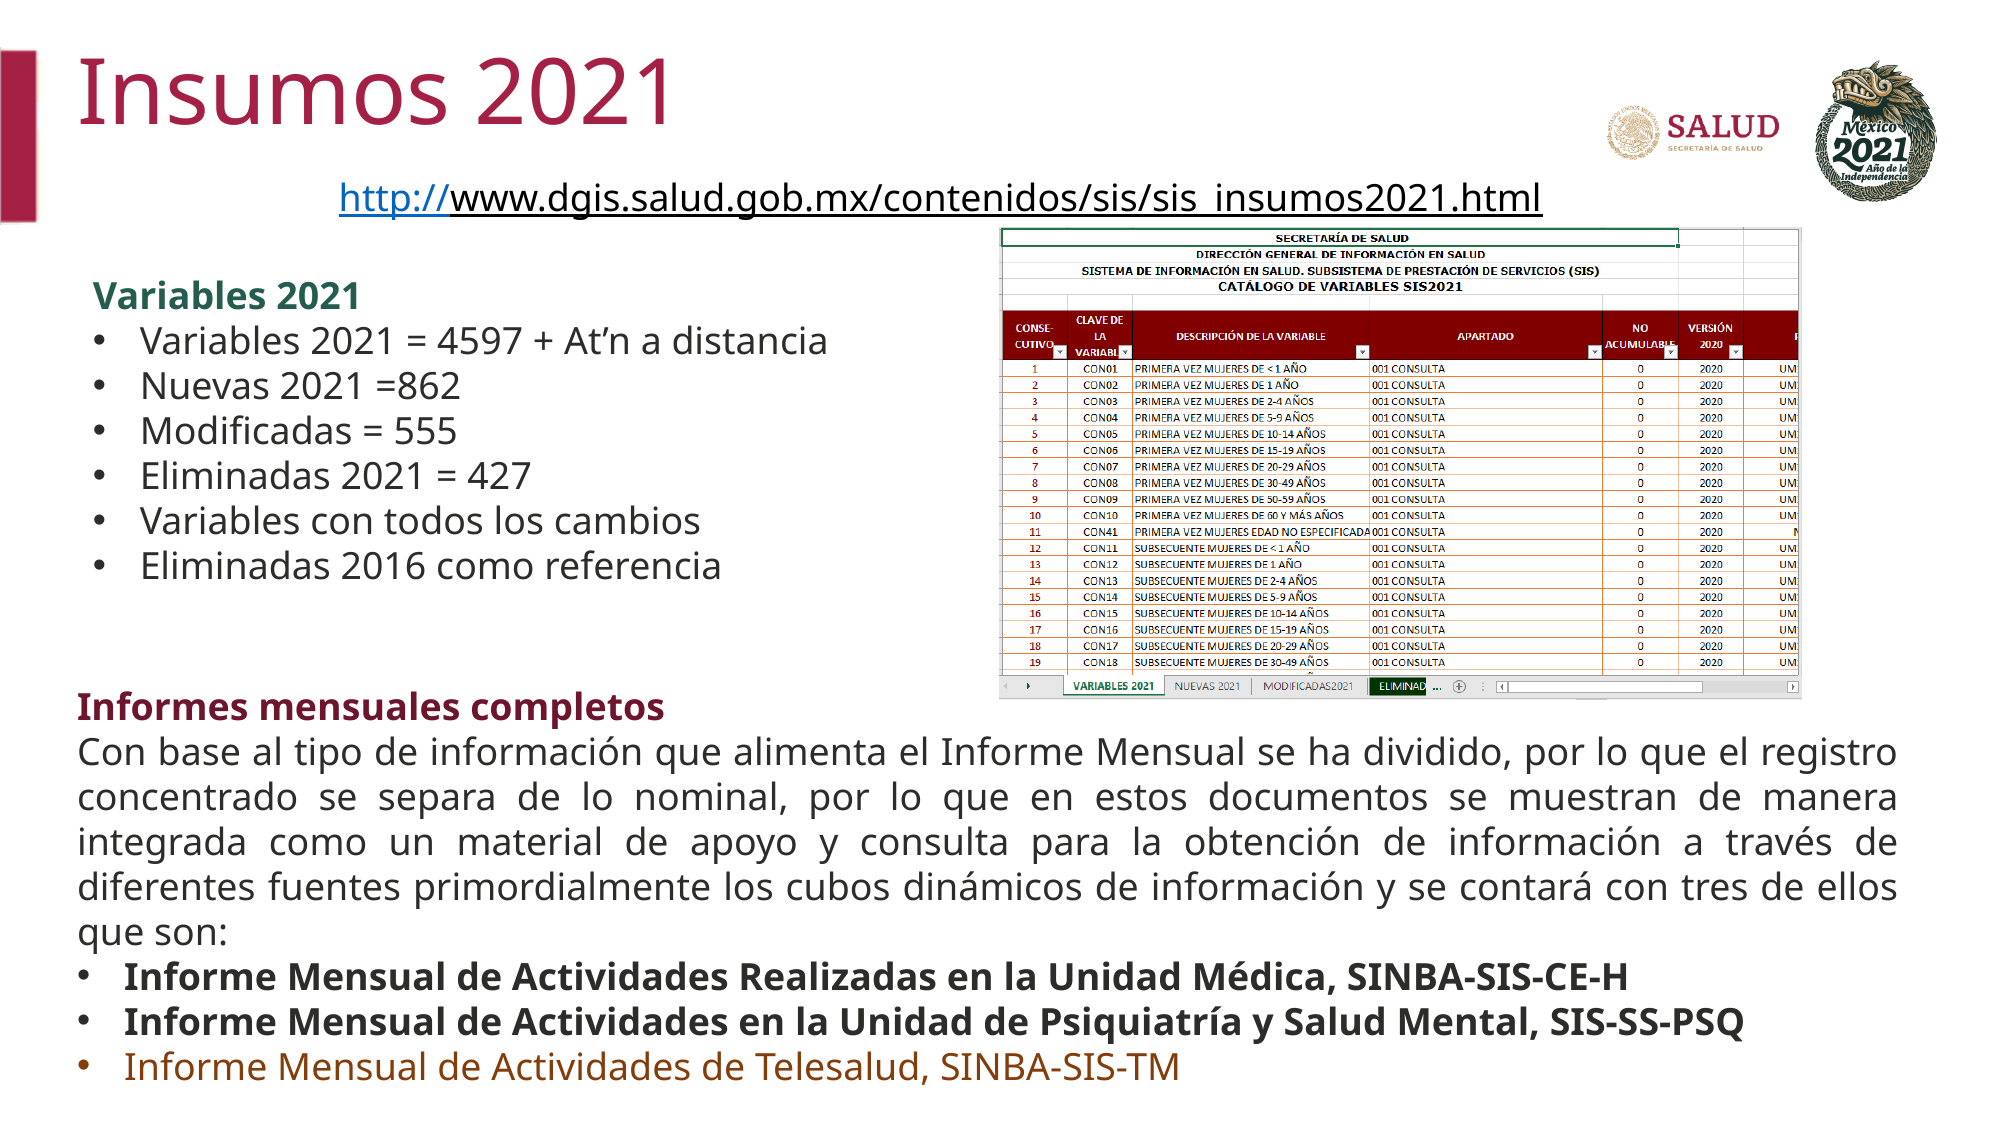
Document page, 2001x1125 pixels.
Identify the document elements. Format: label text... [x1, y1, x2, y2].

picture [0, 47, 41, 225]
text_box Insumos 2021 [62, 0, 1937, 204]
text_box http://www.dgis.salud.gob.mx/contenidos/sis/sis_insumos2021.html [324, 166, 1666, 233]
picture [999, 227, 1802, 700]
text_box Variables 2021 Variables 2021 = 4597 + At’n a distancia Nuevas 2021 =862 Modificadas = 555 Eliminadas 2021 = 427 Variables con todos los cambios Eliminadas 2016 como referencia [78, 264, 944, 595]
text_box Informes mensuales completos Con base al tipo de información que alimenta el Informe Mensual se ha dividido, por lo que el registro concentrado se separa de lo nominal, por lo que en estos documentos se muestran de manera integrada como un material de apoyo y consulta para la obtención de información a través de diferentes fuentes primordialmente los cubos dinámicos de información y se contará con tres de ellos que son: Informe Mensual de Actividades Realizadas en la Unidad Médica, SINBA-SIS-CE-H Informe Mensual de Actividades en la Unidad de Psiquiatría y Salud Mental, SIS-SS-PSQ Informe Mensual de Actividades de Telesalud, SINBA-SIS-TM [62, 675, 1916, 1095]
